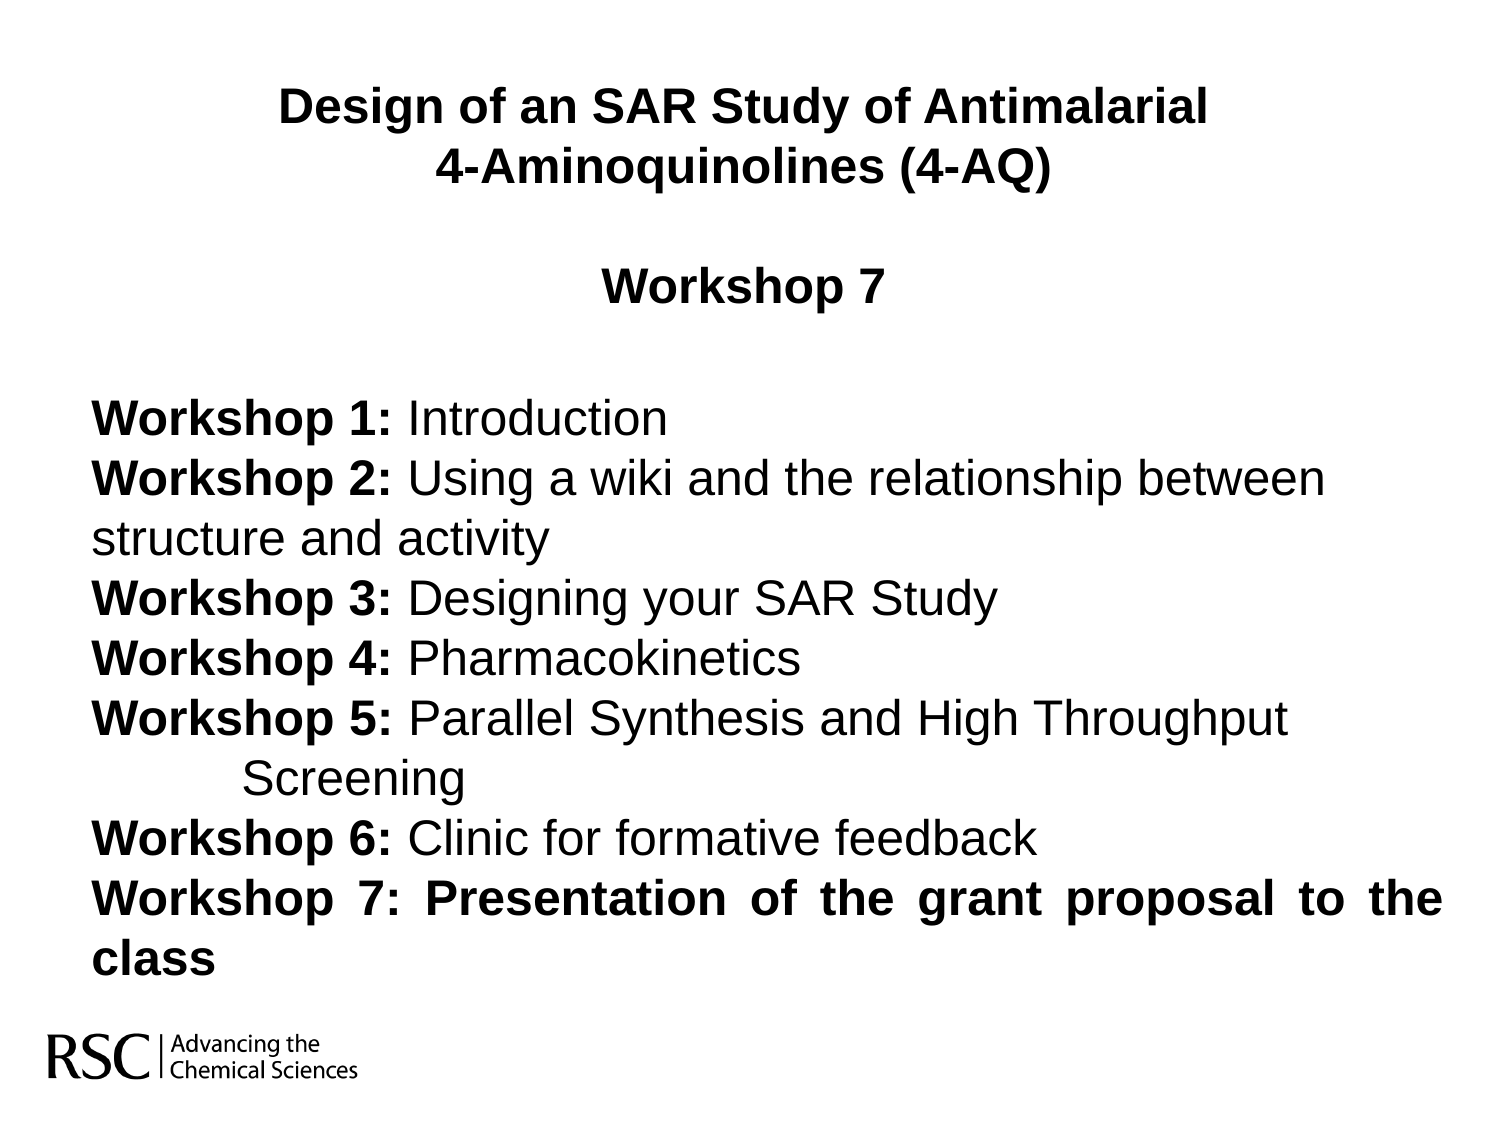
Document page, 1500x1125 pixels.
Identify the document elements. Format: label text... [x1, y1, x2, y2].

text_box Design of an SAR Study of Antimalarial 4-Aminoquinolines (4-AQ) Workshop 7 [242, 66, 1247, 322]
text_box Workshop 1: Introduction Workshop 2: Using a wiki and the relationship between structure and activity Workshop 3: Designing your SAR Study Workshop 4: Pharmacokinetics Workshop 5: Parallel Synthesis and High Throughput Screening Workshop 6: Clinic for formative feedback Workshop 7: Presentation of the grant proposal to the class [76, 353, 1459, 1054]
